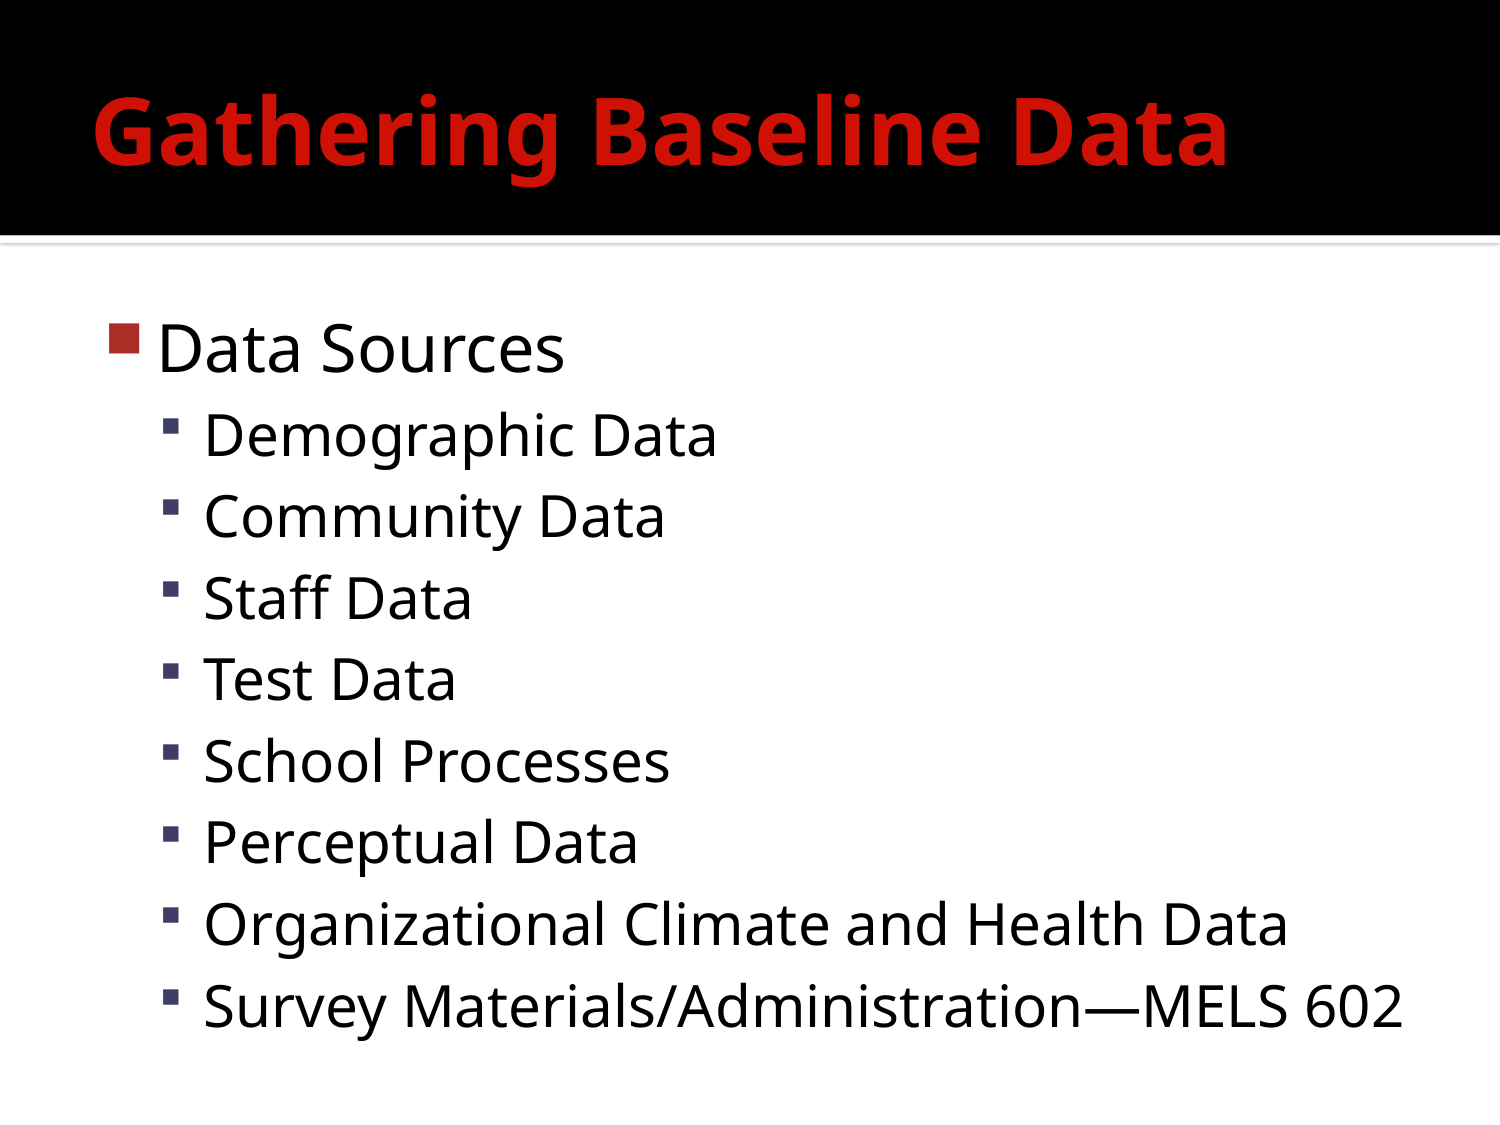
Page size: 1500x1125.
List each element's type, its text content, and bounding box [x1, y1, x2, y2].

title Gathering Baseline Data [75, 25, 1425, 231]
list Data Sources Demographic Data Community Data Staff Data Test Data School Processes Perceptual Data Organizational Climate and Health Data Survey Materials/Administration—MELS 602 [75, 291, 1425, 1050]
